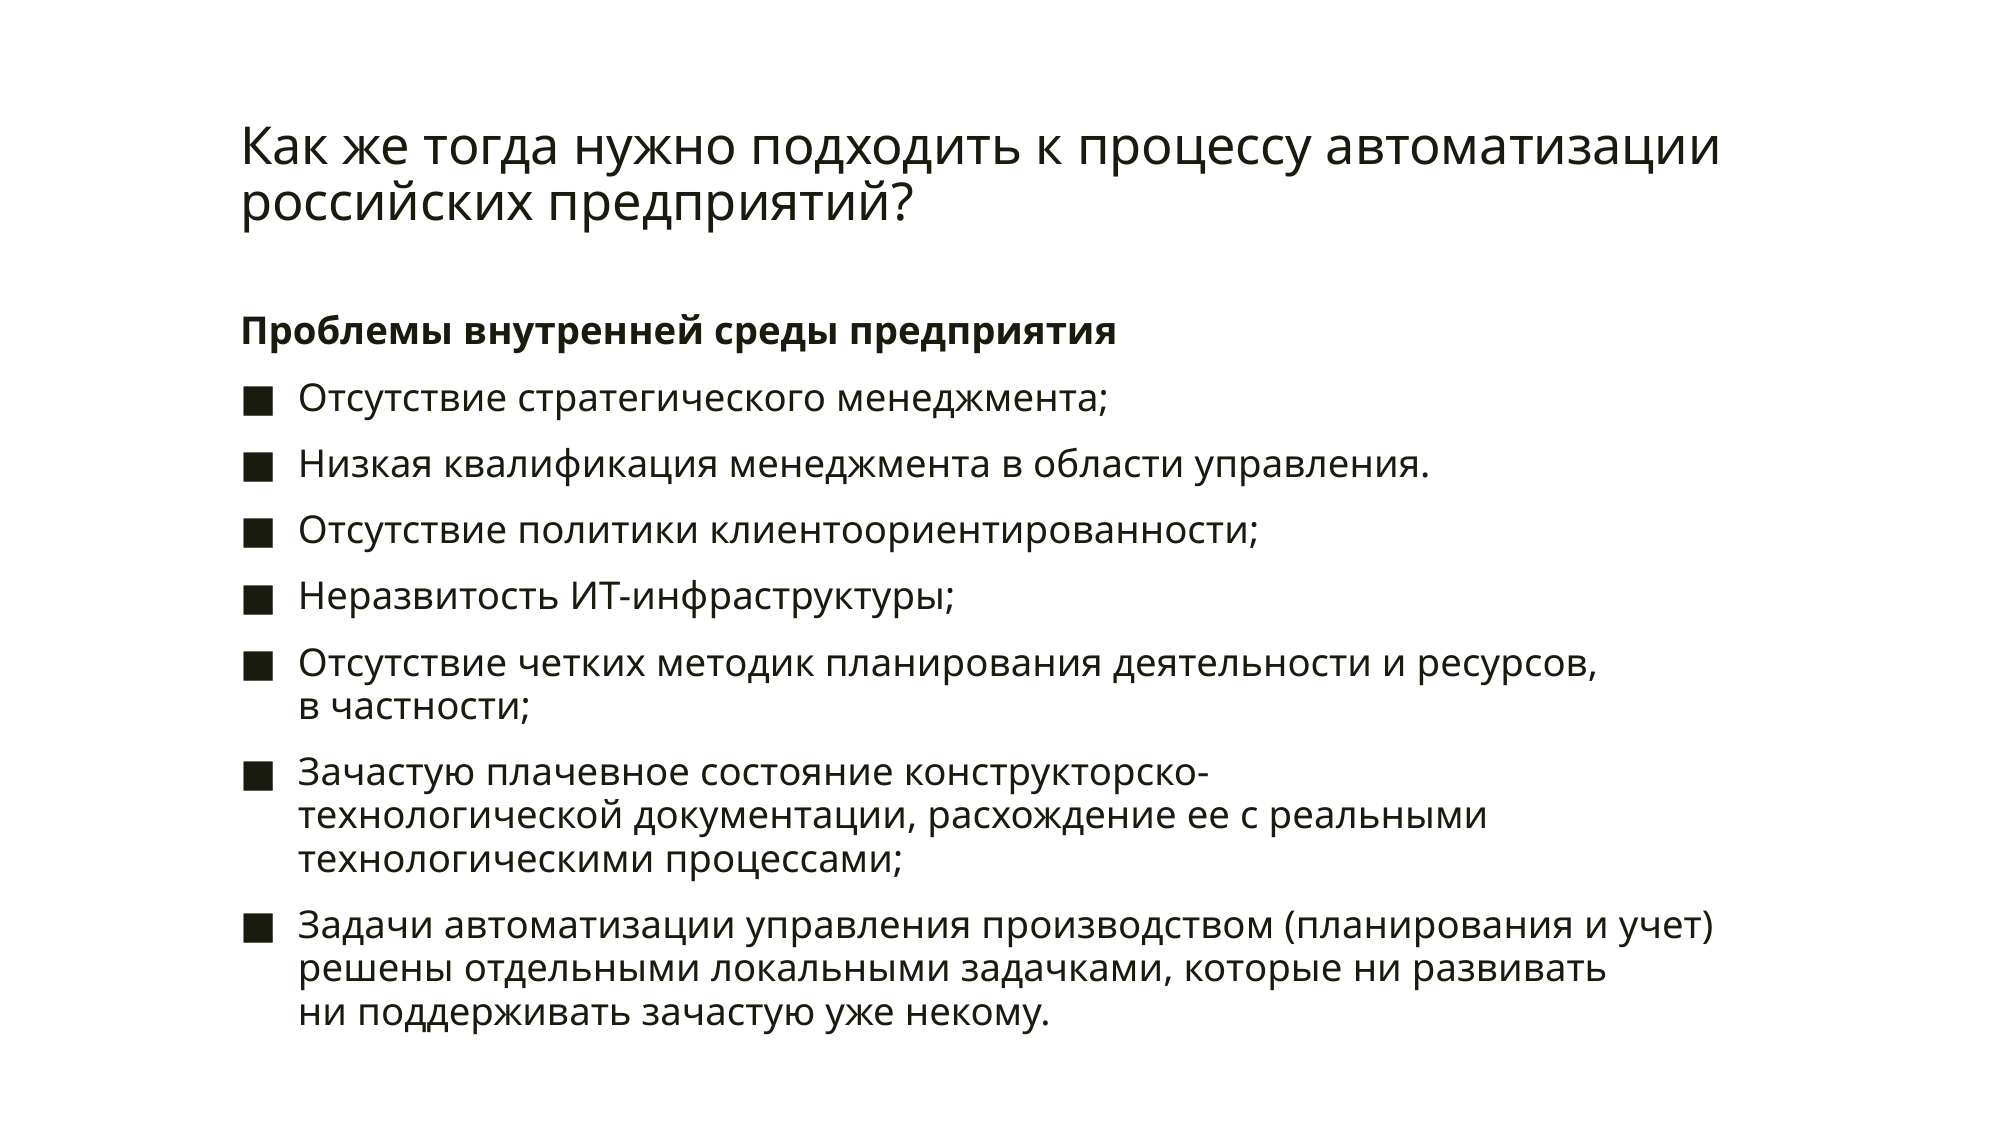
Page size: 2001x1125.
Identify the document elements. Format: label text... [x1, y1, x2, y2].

title Как же тогда нужно подходить к процессу автоматизации российских предприятий? [225, 112, 1800, 302]
list Проблемы внутренней среды предприятия Отсутствие стратегического менеджмента; Низкая квалификация менеджмента в области управления. Отсутствие политики клиентоориентированности; Неразвитость ИТ-инфраструктуры; Отсутствие четких методик планирования деятельности и ресурсов, в частности; Зачастую плачевное состояние конструкторско-технологической документации, расхождение ее с реальными технологическими процессами; Задачи автоматизации управления производством (планирования и учет) решены отдельными локальными задачками, которые ни развивать ни поддерживать зачастую уже некому. [225, 302, 1800, 1045]
